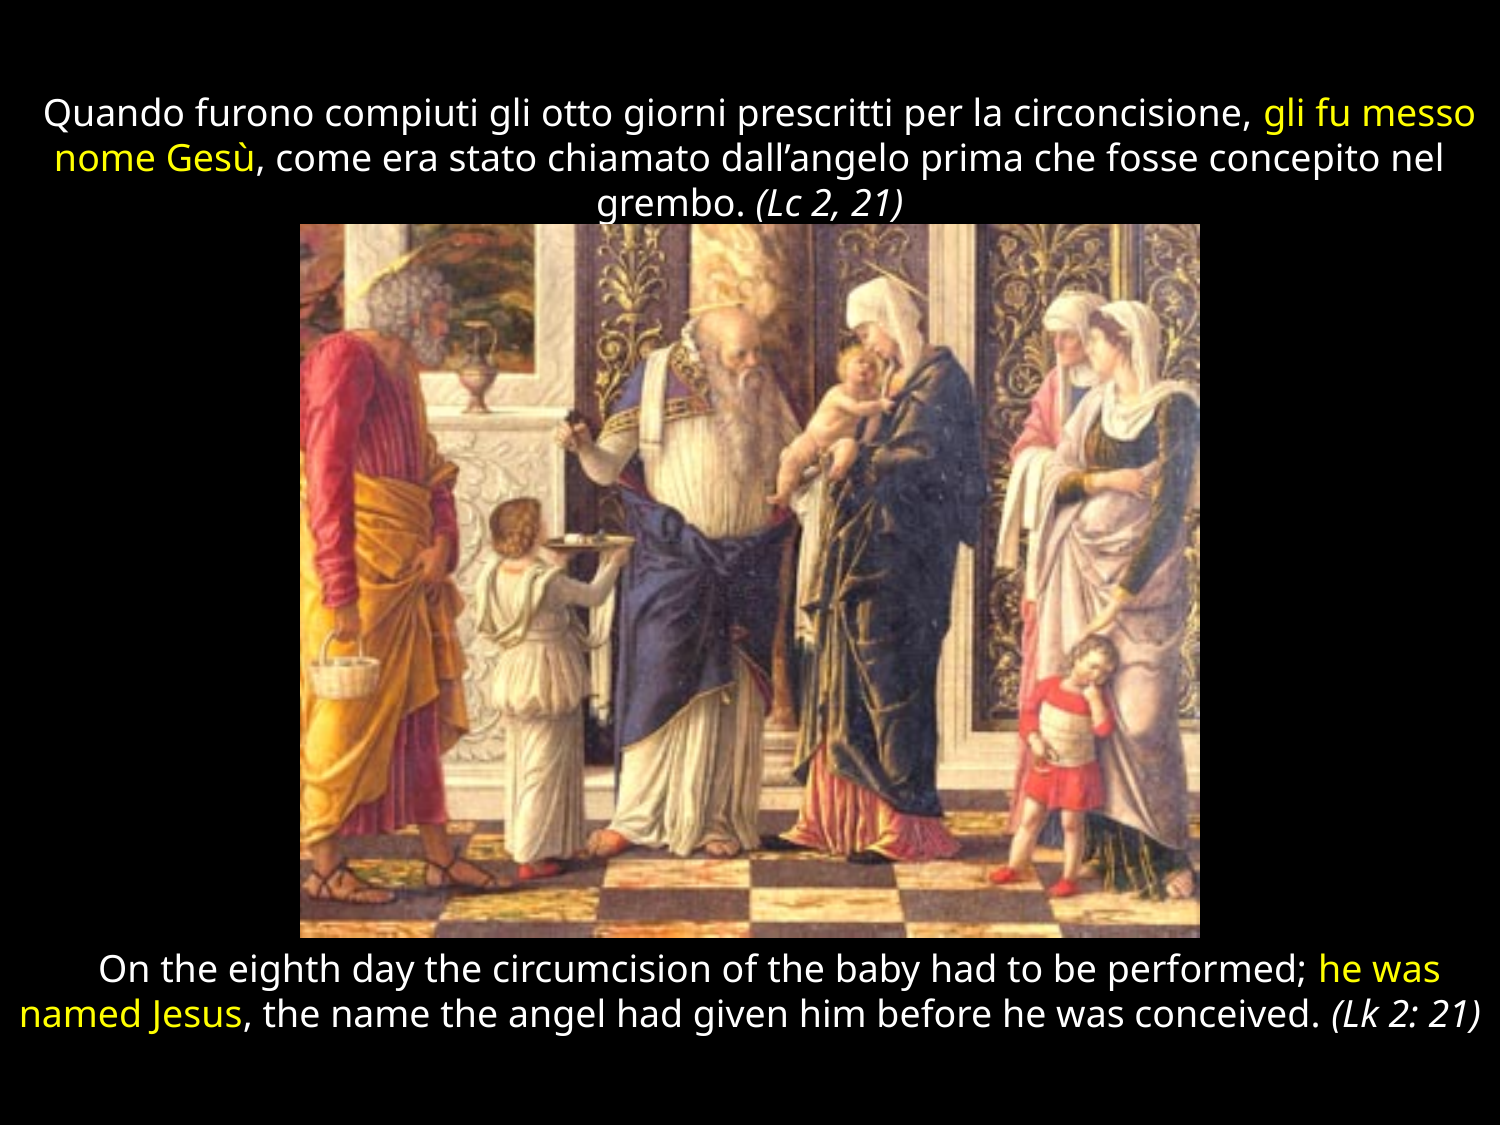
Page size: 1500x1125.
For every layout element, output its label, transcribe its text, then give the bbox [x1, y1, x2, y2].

picture [299, 224, 1200, 938]
text_box On the eighth day the circumcision of the baby had to be performed; he was named Jesus, the name the angel had given him before he was conceived. (Lk 2: 21) [0, 937, 1500, 1043]
title Quando furono compiuti gli otto giorni prescritti per la circoncisione, gli fu messo nome Gesù, come era stato chiamato dall’angelo prima che fosse concepito nel grembo. (Lc 2, 21) [0, 62, 1500, 250]
